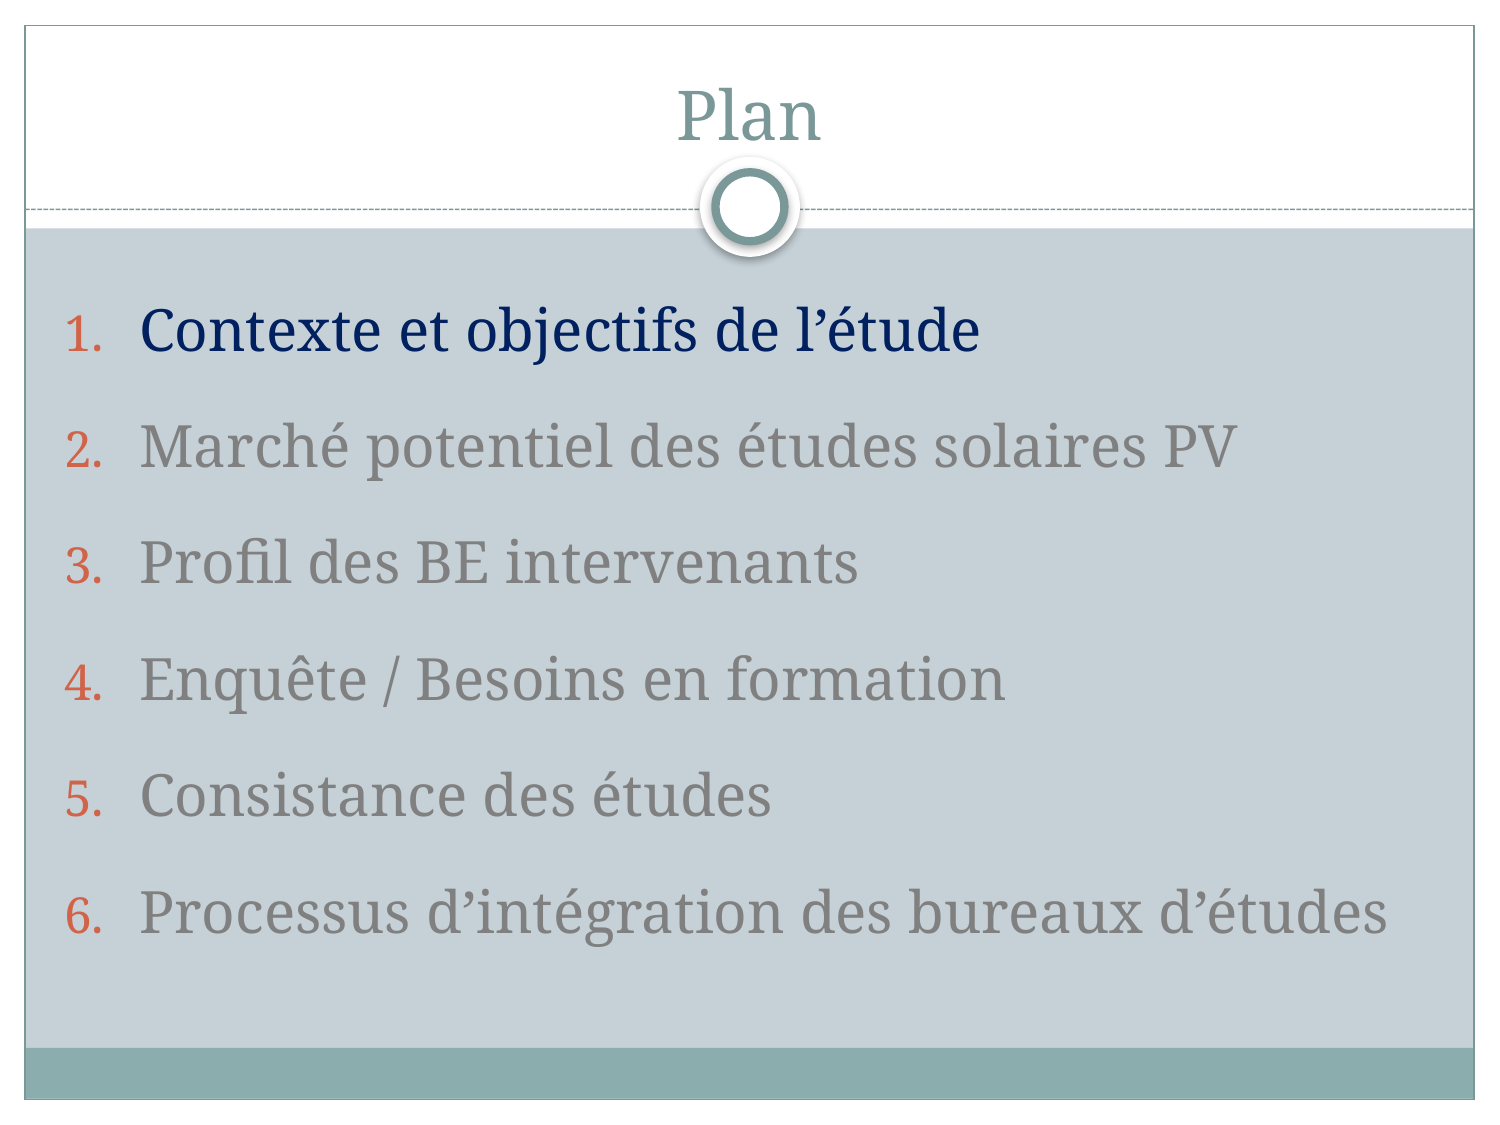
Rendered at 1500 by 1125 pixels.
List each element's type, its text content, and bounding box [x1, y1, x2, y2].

list Contexte et objectifs de l’étude Marché potentiel des études solaires PV Profil des BE intervenants Enquête / Besoins en formation Consistance des études Processus d’intégration des bureaux d’études [49, 250, 1445, 1001]
title Plan [49, 37, 1450, 162]
